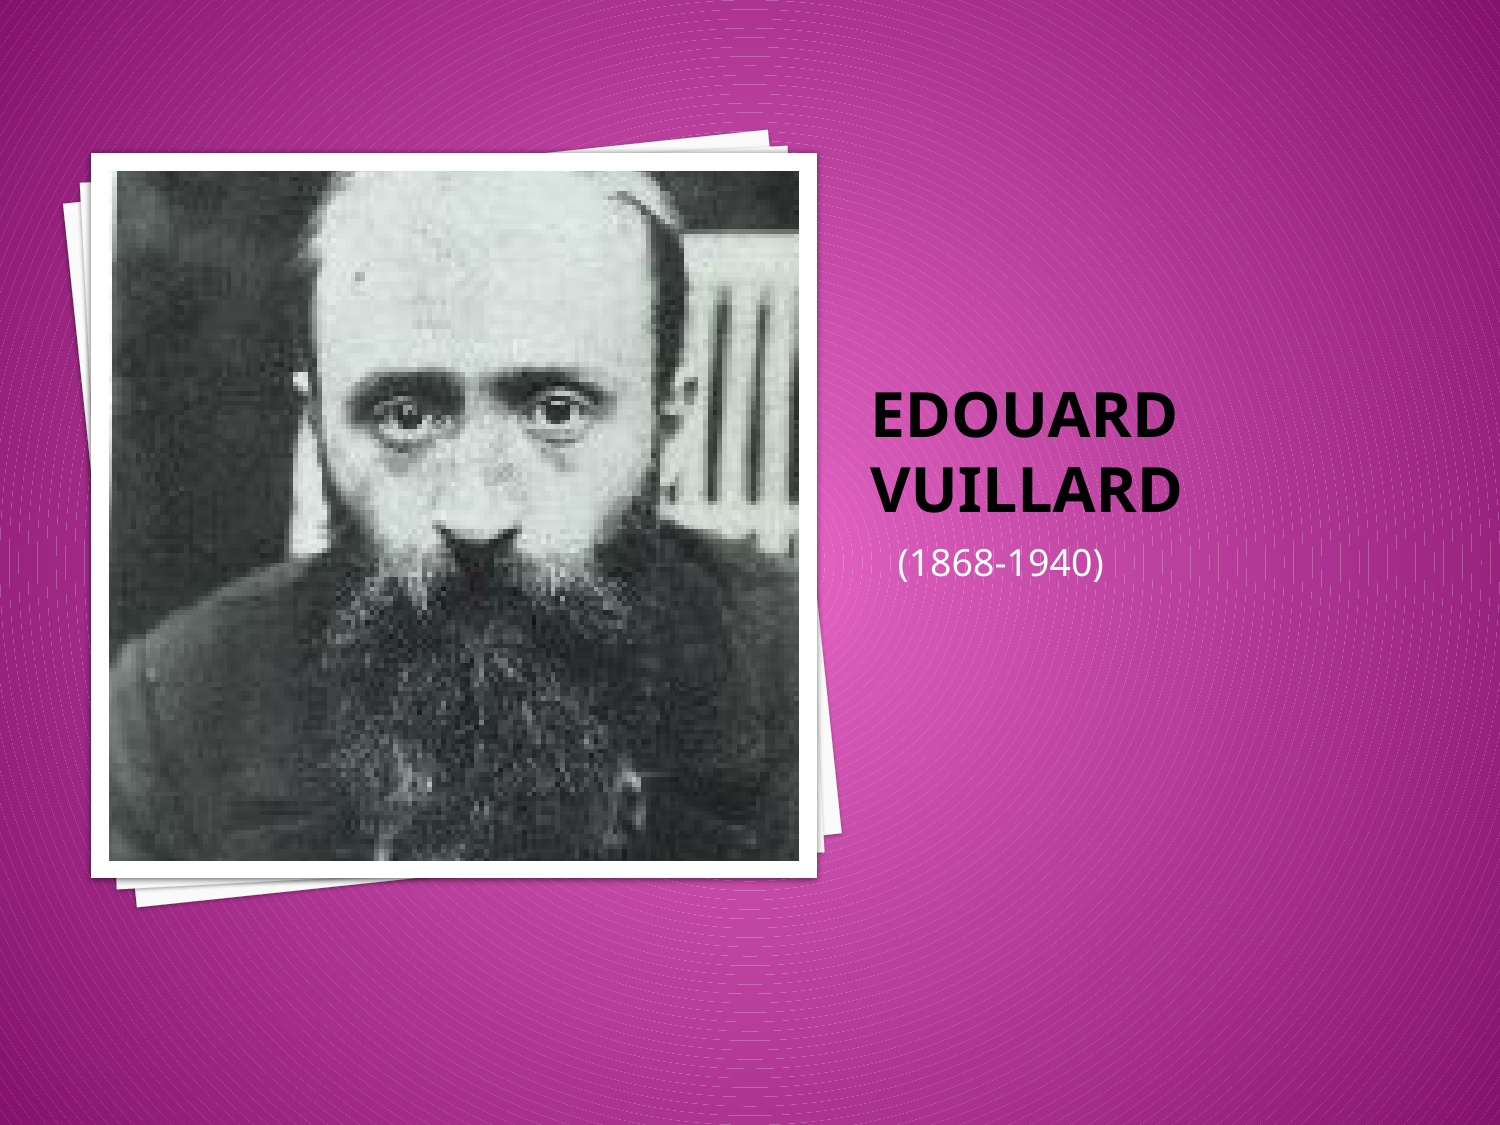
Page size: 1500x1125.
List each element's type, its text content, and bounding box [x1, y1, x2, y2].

picture [108, 170, 800, 862]
list (1868-1940) [884, 538, 1447, 854]
title Edouard Vuillard [862, 187, 1463, 525]
